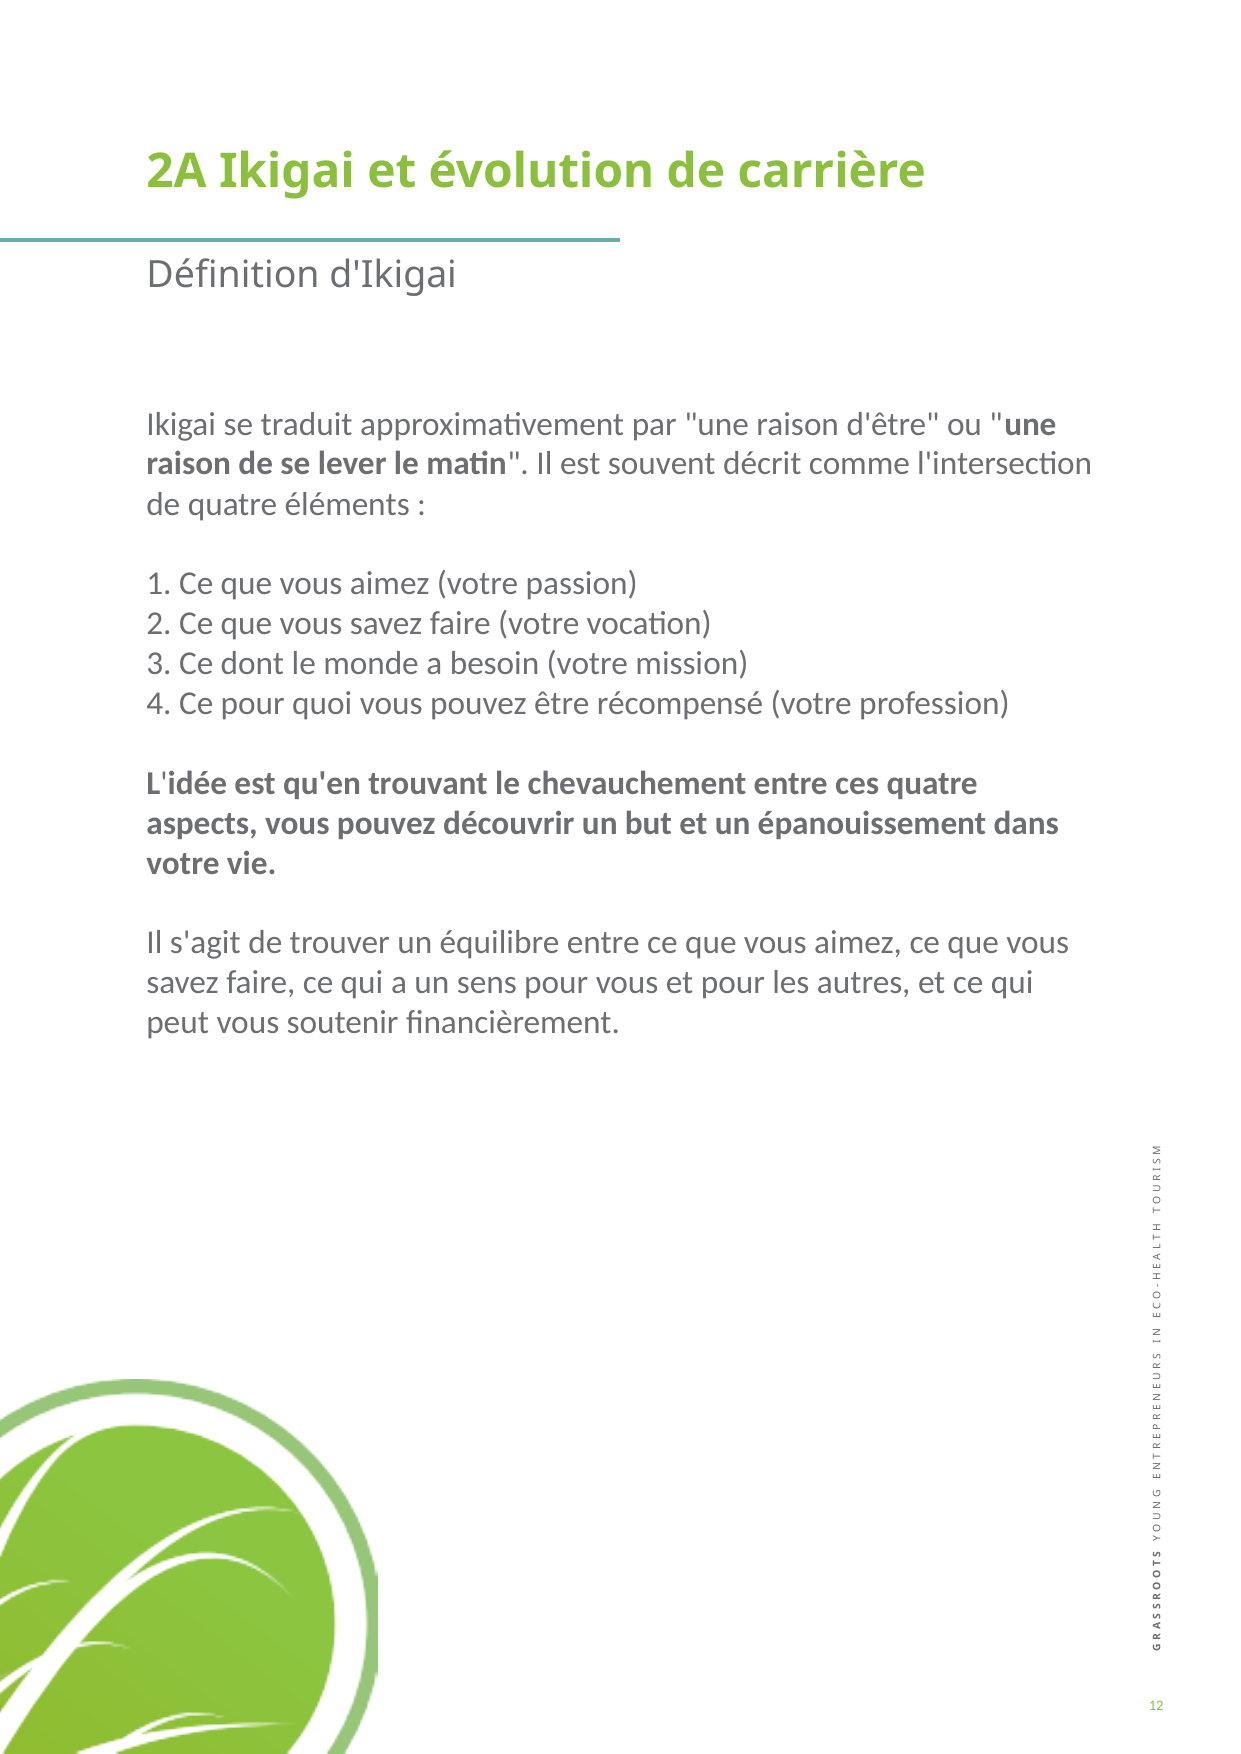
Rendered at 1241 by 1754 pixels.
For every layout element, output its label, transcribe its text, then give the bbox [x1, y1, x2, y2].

list 2A Ikigai et évolution de carrière [131, 132, 1109, 242]
list Ikigai se traduit approximativement par "une raison d'être" ou "une raison de se lever le matin". Il est souvent décrit comme l'intersection de quatre éléments : 1. Ce que vous aimez (votre passion) 2. Ce que vous savez faire (votre vocation) 3. Ce dont le monde a besoin (votre mission) 4. Ce pour quoi vous pouvez être récompensé (votre profession) L'idée est qu'en trouvant le chevauchement entre ces quatre aspects, vous pouvez découvrir un but et un épanouissement dans votre vie. Il s'agit de trouver un équilibre entre ce que vous aimez, ce que vous savez faire, ce qui a un sens pour vous et pour les autres, et ce qui peut vous soutenir financièrement. [131, 394, 1109, 1609]
slide_number 12 [1125, 1666, 1187, 1743]
list Définition d'Ikigai [131, 242, 1109, 371]
